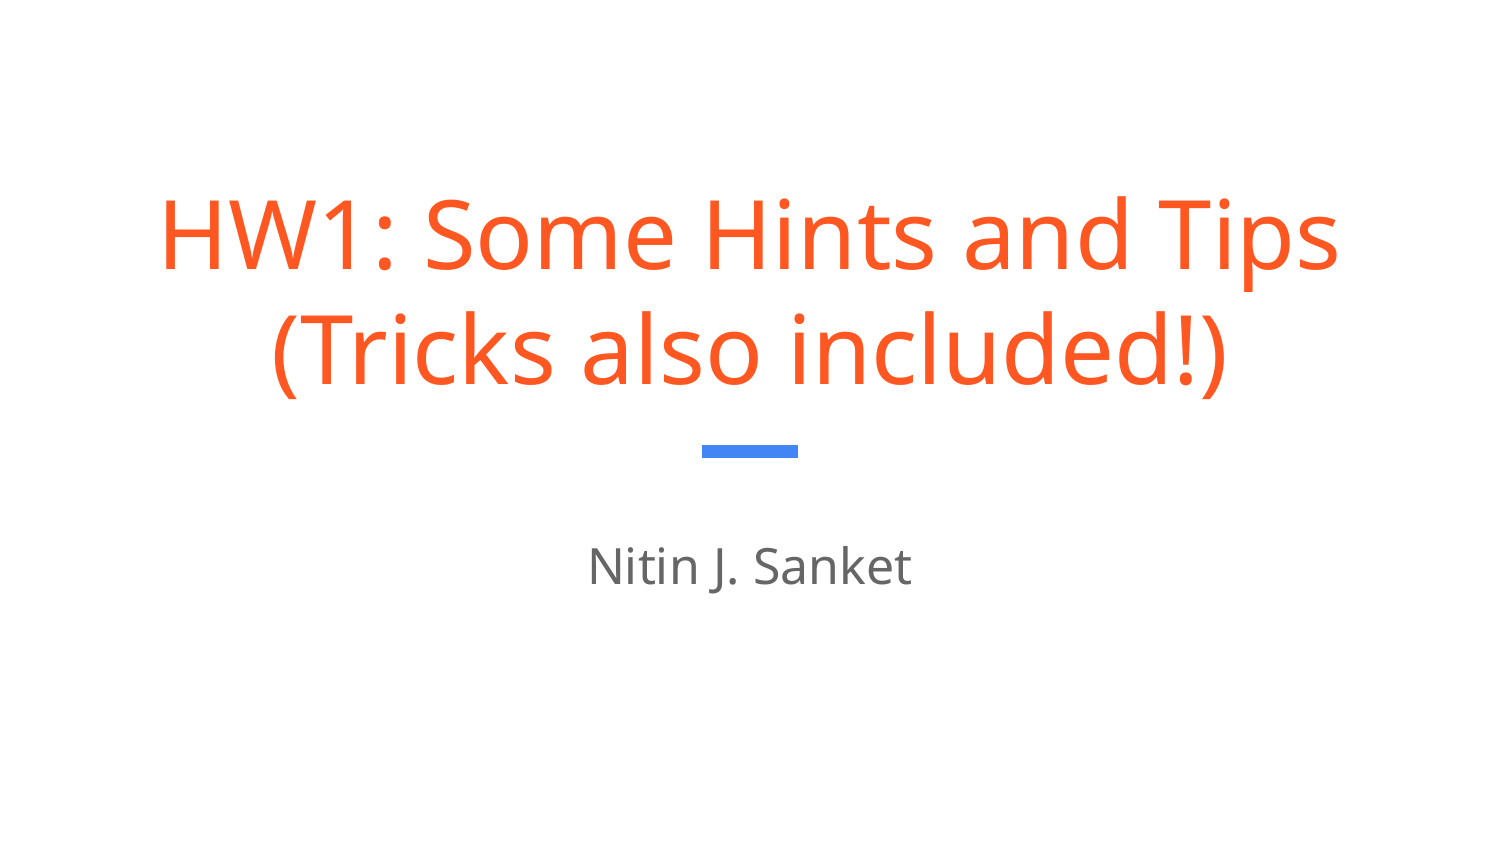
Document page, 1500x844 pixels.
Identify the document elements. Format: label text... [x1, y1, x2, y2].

subtitle Nitin J. Sanket [51, 519, 1449, 640]
title HW1: Some Hints and Tips (Tricks also included!) [51, 97, 1449, 419]
